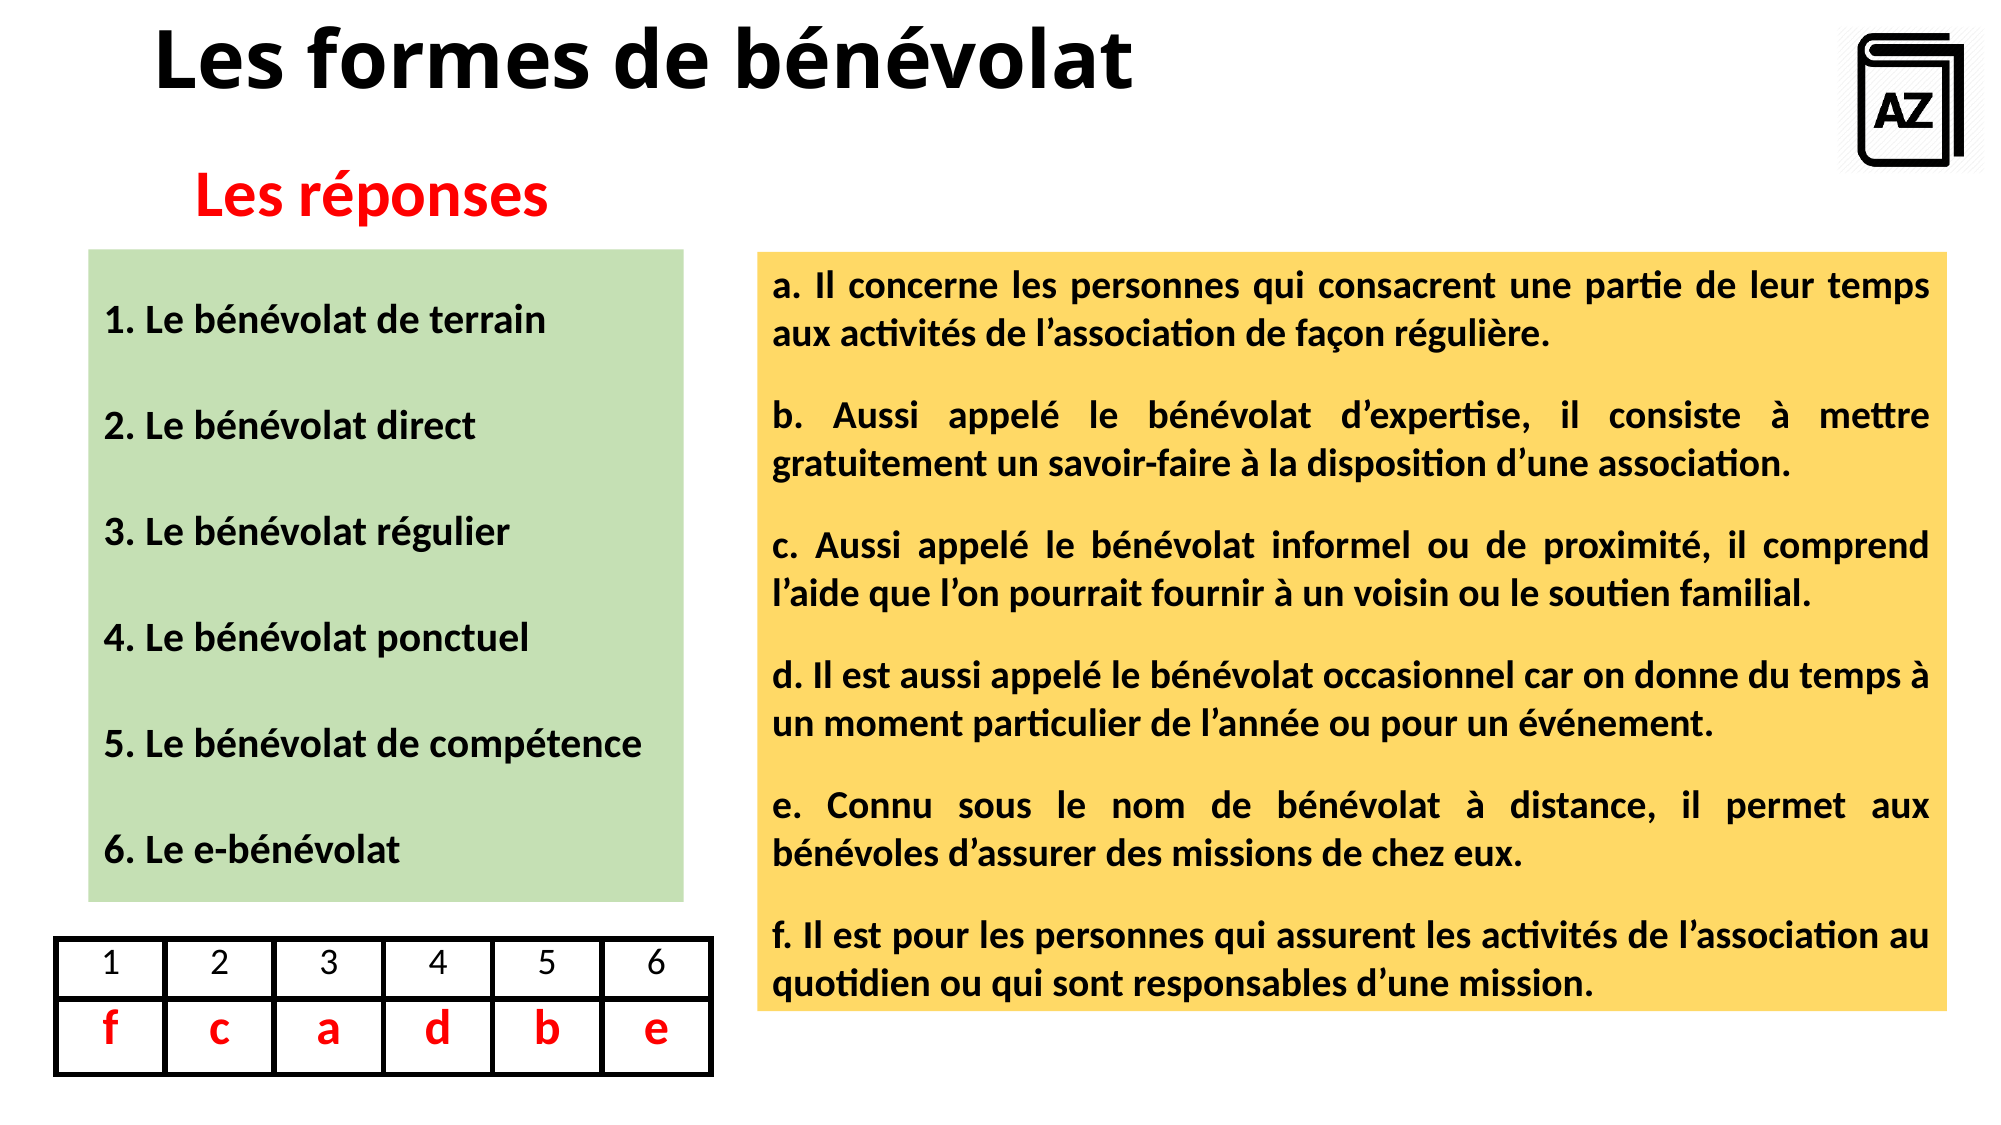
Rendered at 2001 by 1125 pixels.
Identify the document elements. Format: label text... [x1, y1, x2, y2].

table_cell a [277, 1002, 381, 1072]
table_header 6 [605, 942, 708, 996]
text_box a. Il concerne les personnes qui consacrent une partie de leur temps aux activités de l’association de façon régulière. b. Aussi appelé le bénévolat d’expertise, il consiste à mettre gratuitement un savoir-faire à la disposition d’une association. c. Aussi appelé le bénévolat informel ou de proximité, il comprend l’aide que l’on pourrait fournir à un voisin ou le soutien familial. d. Il est aussi appelé le bénévolat occasionnel car on donne du temps à un moment particulier de l’année ou pour un événement. e. Connu sous le nom de bénévolat à distance, il permet aux bénévoles d’assurer des missions de chez eux. f. Il est pour les personnes qui assurent les activités de l’association au quotidien ou qui sont responsables d’une mission. [757, 251, 1947, 1012]
table_header 2 [168, 942, 271, 996]
table_header 3 [277, 942, 381, 996]
title Les formes de bénévolat [137, 0, 1172, 125]
table_cell b [495, 1002, 599, 1072]
table_cell c [168, 1002, 271, 1072]
picture [1836, 25, 1985, 174]
table_cell d [386, 1002, 490, 1072]
text_box Les réponses [180, 142, 565, 237]
table_cell f [59, 1002, 162, 1072]
table_header 4 [386, 942, 490, 996]
table_header 5 [495, 942, 599, 996]
table_header 1 [59, 942, 162, 996]
table_cell e [605, 1002, 708, 1072]
list 1. Le bénévolat de terrain 2. Le bénévolat direct 3. Le bénévolat régulier 4. Le bénévolat ponctuel 5. Le bénévolat de compétence 6. Le e-bénévolat [88, 249, 684, 902]
